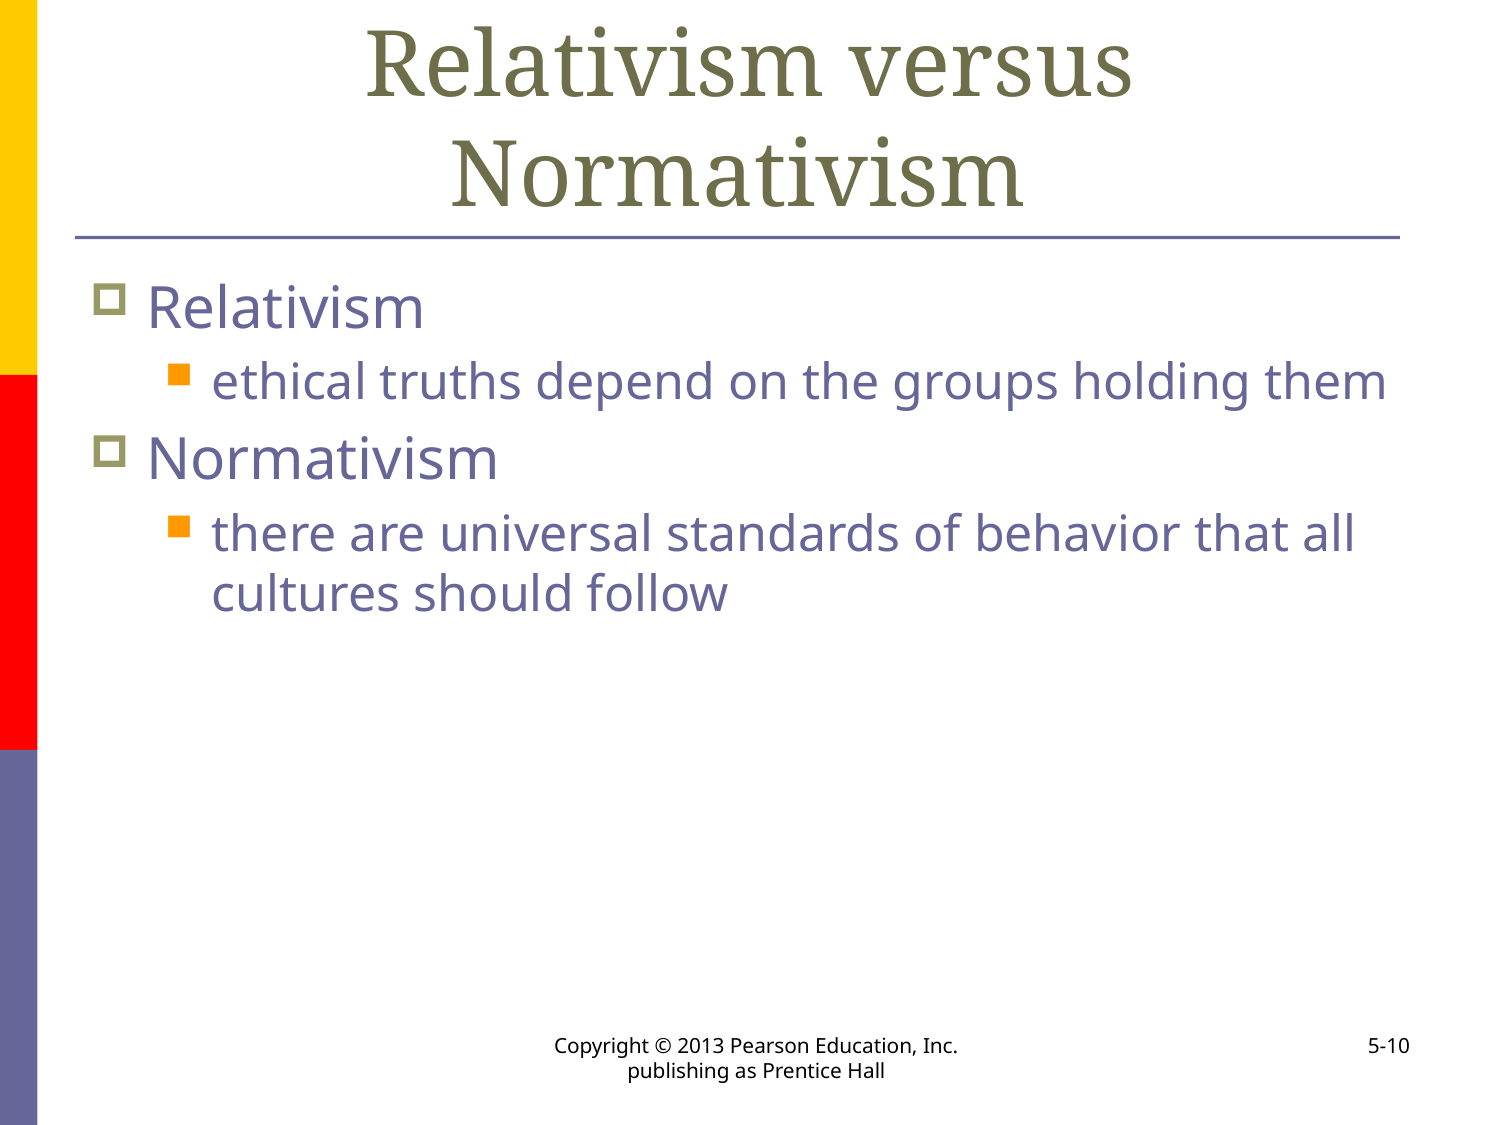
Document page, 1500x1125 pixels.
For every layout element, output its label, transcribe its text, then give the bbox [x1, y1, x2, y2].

list Relativism ethical truths depend on the groups holding them Normativism there are universal standards of behavior that all cultures should follow [75, 262, 1425, 1006]
footer Copyright © 2013 Pearson Education, Inc. publishing as Prentice Hall [500, 1025, 1013, 1100]
slide_number 5-10 [1074, 1025, 1425, 1100]
title Relativism versus Normativism [75, 45, 1425, 233]
